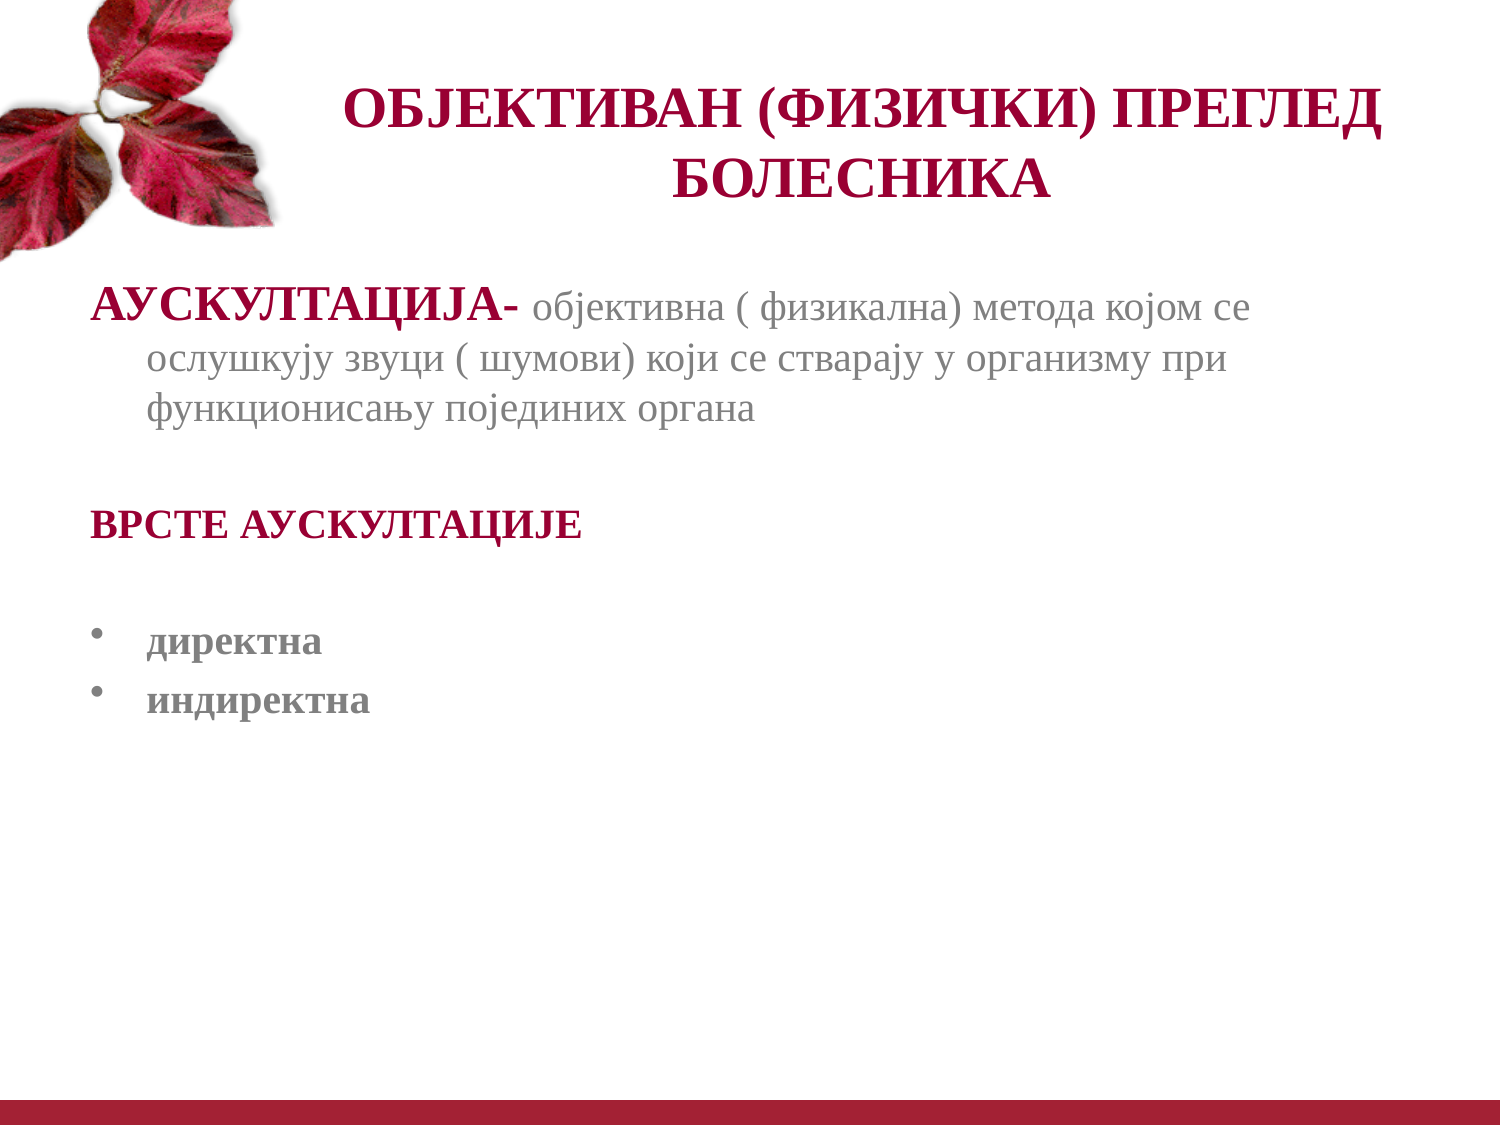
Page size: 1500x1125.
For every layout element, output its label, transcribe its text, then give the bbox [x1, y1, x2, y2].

list АУСКУЛТАЦИЈА- објективна ( физикална) метода којом се ослушкују звуци ( шумови) који се стварају у организму при функционисању појединих органа ВРСТЕ АУСКУЛТАЦИЈЕ директна индиректна [74, 262, 1426, 1006]
picture [0, 0, 295, 273]
title ОБЈЕКТИВАН (ФИЗИЧКИ) ПРЕГЛЕД БОЛЕСНИКА [289, 44, 1436, 233]
